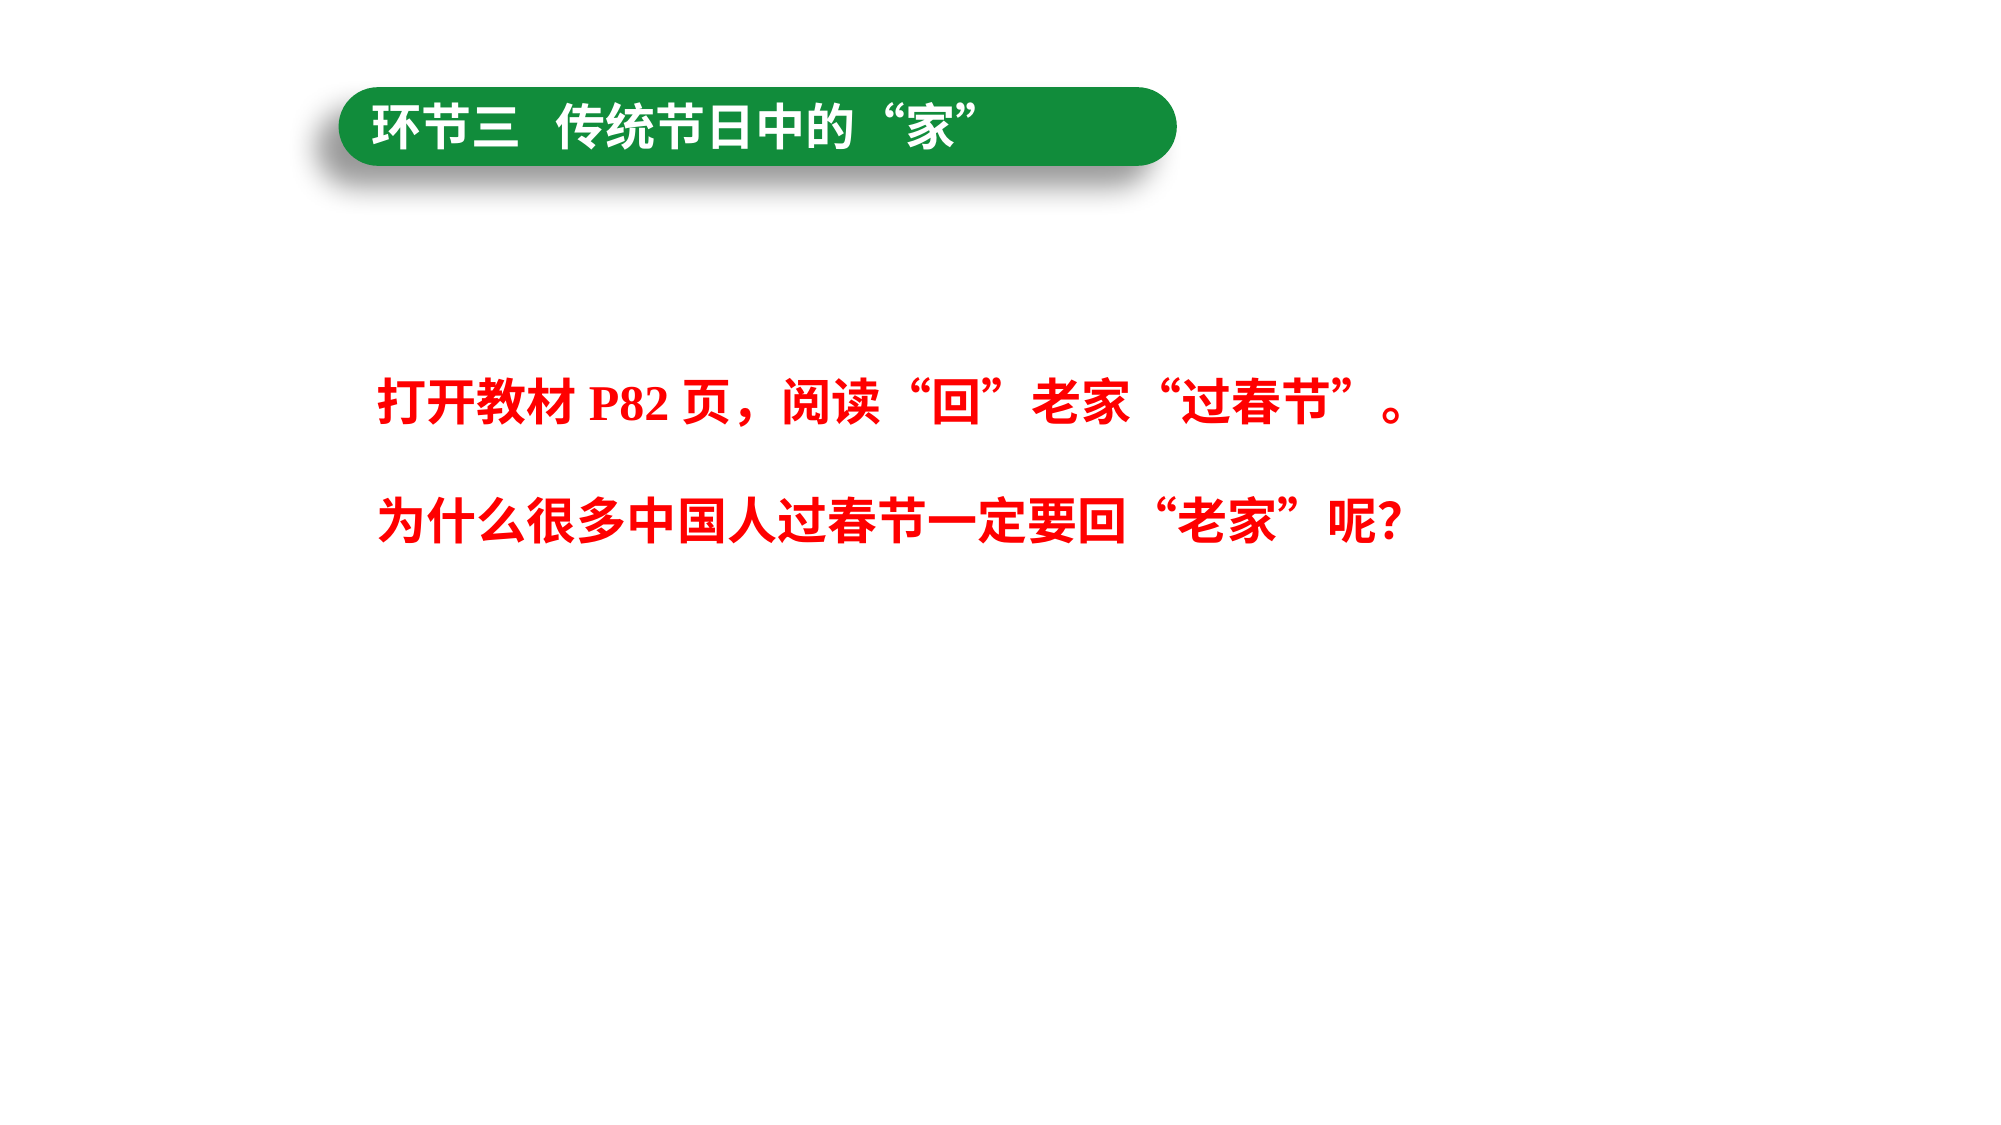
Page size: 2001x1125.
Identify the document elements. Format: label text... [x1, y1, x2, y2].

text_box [338, 81, 1296, 170]
text_box 打开教材P82页，阅读“回”老家“过春节”。 为什么很多中国人过春节一定要回“老家”呢？ [362, 302, 1637, 558]
